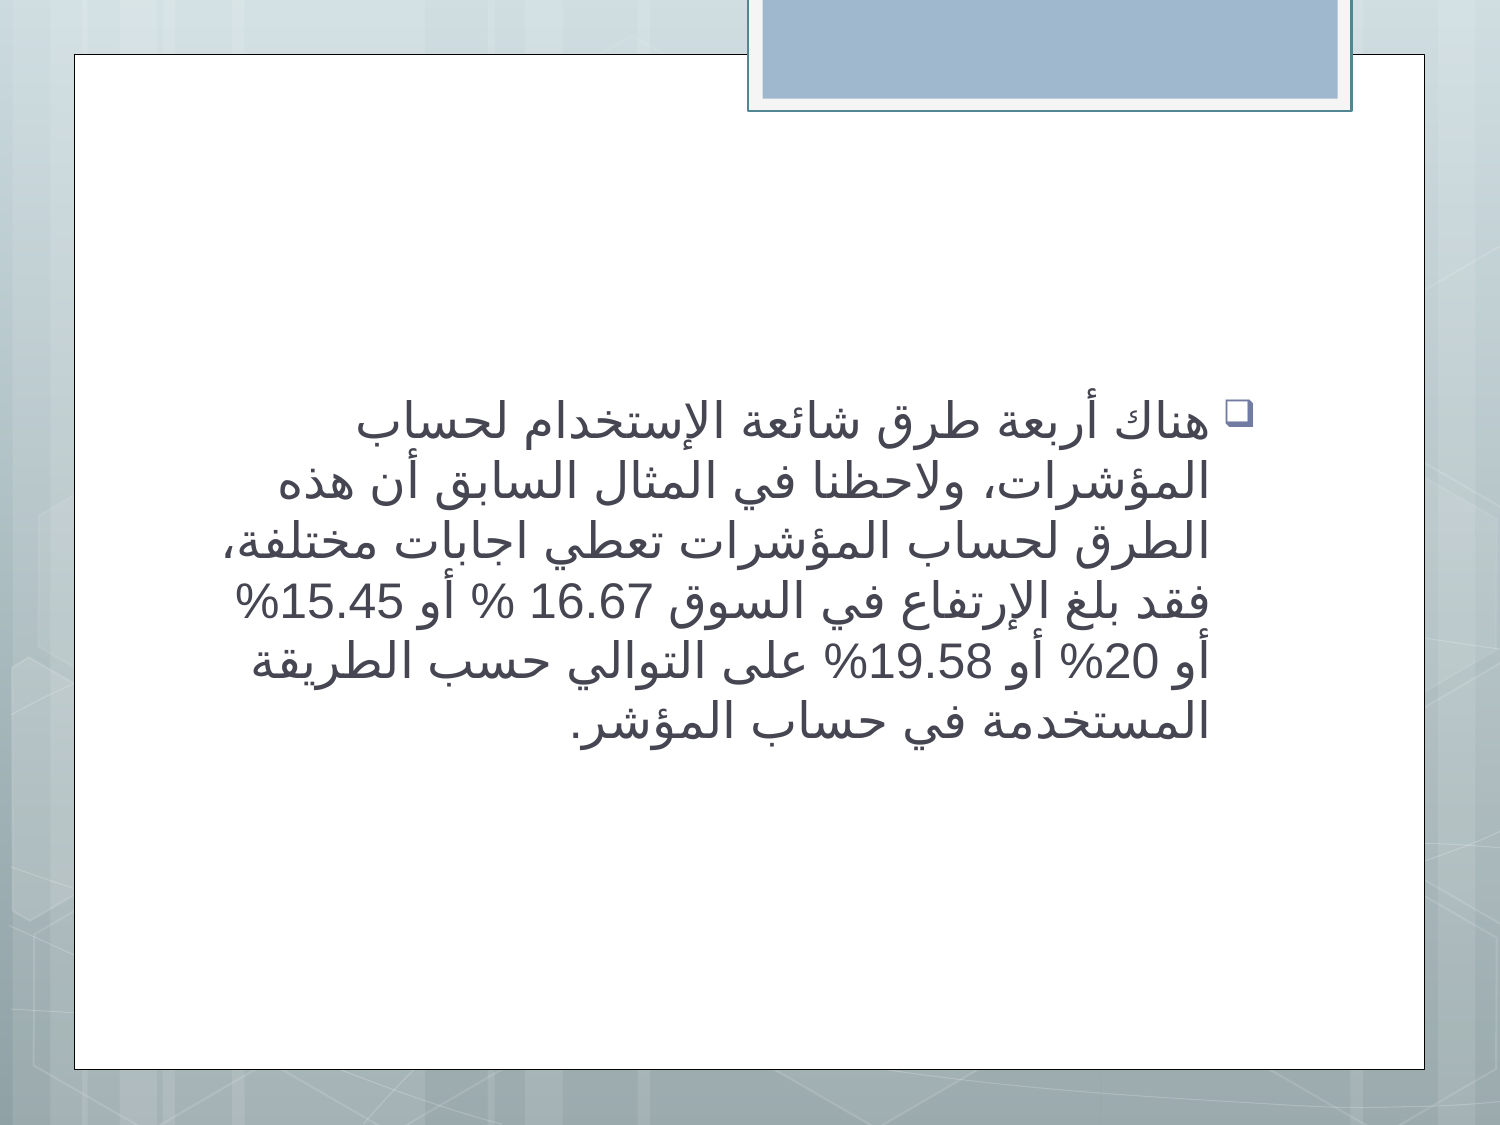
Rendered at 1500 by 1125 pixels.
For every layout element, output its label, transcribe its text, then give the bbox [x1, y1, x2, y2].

list هناك أربعة طرق شائعة الإستخدام لحساب المؤشرات، ولاحظنا في المثال السابق أن هذه الطرق لحساب المؤشرات تعطي اجابات مختلفة، فقد بلغ الإرتفاع في السوق 16.67 % أو 15.45% أو 20% أو 19.58% على التوالي حسب الطريقة المستخدمة في حساب المؤشر. [171, 381, 1283, 957]
